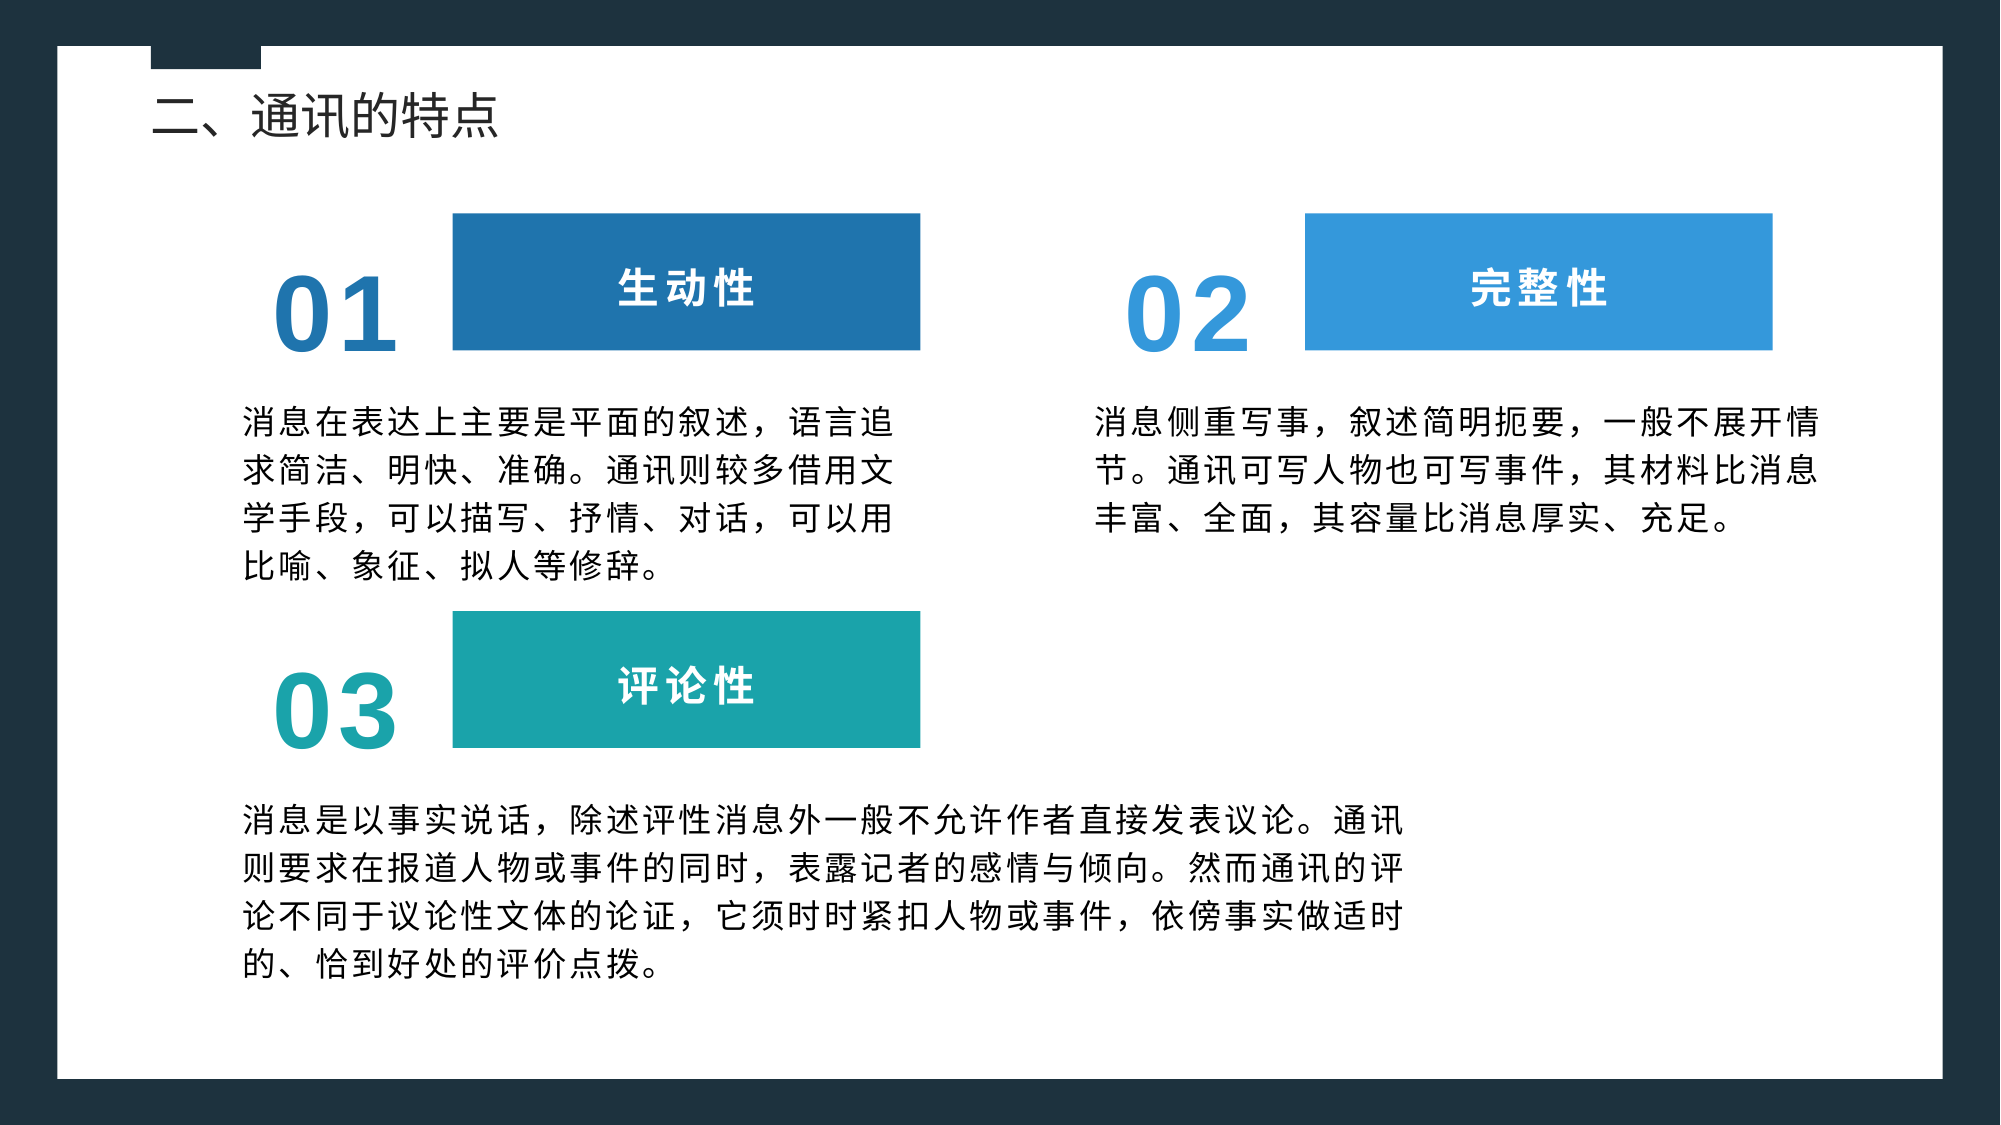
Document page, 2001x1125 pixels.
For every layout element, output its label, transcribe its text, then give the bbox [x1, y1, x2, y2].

text_box 消息在表达上主要是平面的叙述，语言追求简洁、明快、准确。通讯则较多借用文 学手段，可以描写、抒情、对话，可以用比喻、象征、拟人等修辞。 [227, 385, 921, 589]
text_box 二、通讯的特点 [150, 77, 846, 152]
text_box 02 [1079, 180, 1297, 383]
text_box 03 [227, 578, 445, 781]
text_box 消息是以事实说话，除述评性消息外一般不允许作者直接发表议论。通讯则要求在报道人物或事件的同时，表露记者的感情与倾向。然而通讯的评论不同于议论性文体的论证，它须时时紧扣人物或事件，依傍事实做适时的、恰到好处的评价点拨。 [227, 783, 1449, 999]
text_box 完整性 [1304, 212, 1774, 351]
text_box 生动性 [452, 212, 921, 351]
text_box 01 [227, 180, 445, 383]
text_box 消息侧重写事，叙述简明扼要，一般不展开情节。通讯可写人物也可写事件，其材料比消息丰富、全面，其容量比消息厚实、充足。 [1079, 385, 1839, 547]
text_box 评论性 [452, 610, 921, 749]
